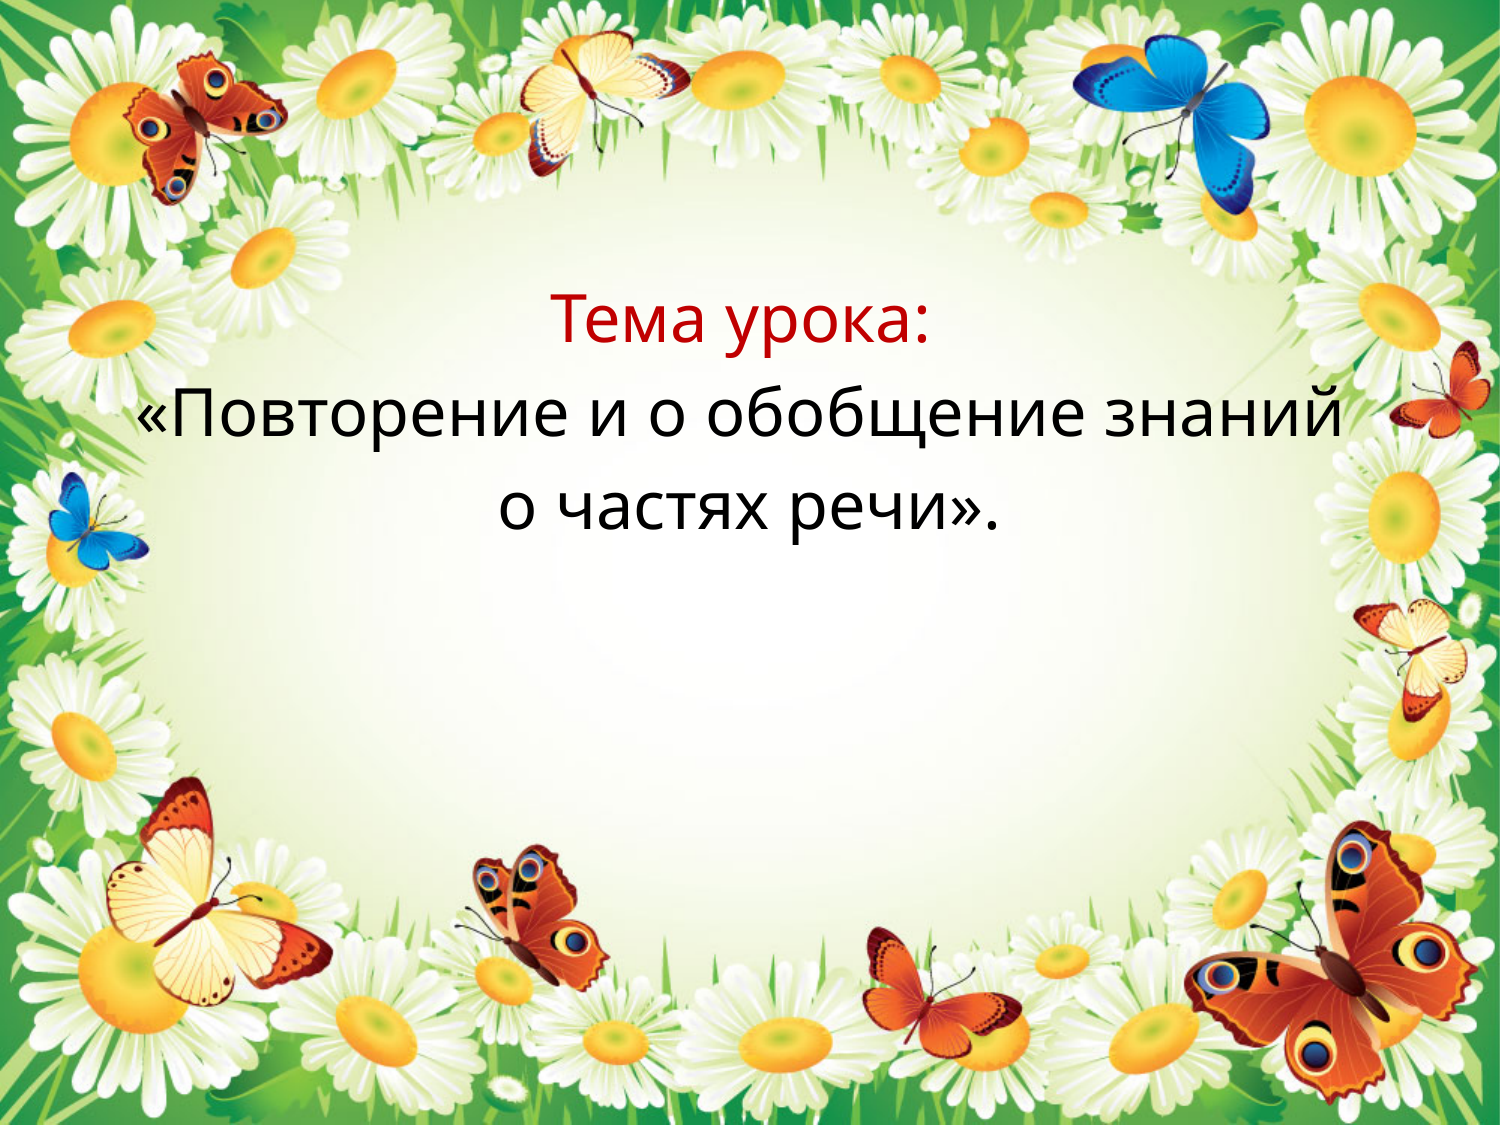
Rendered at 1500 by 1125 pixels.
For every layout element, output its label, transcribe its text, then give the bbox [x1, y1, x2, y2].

picture [0, 0, 1500, 1125]
list Тема урока: «Повторение и о обобщение знаний о частях речи». [70, 82, 1430, 633]
